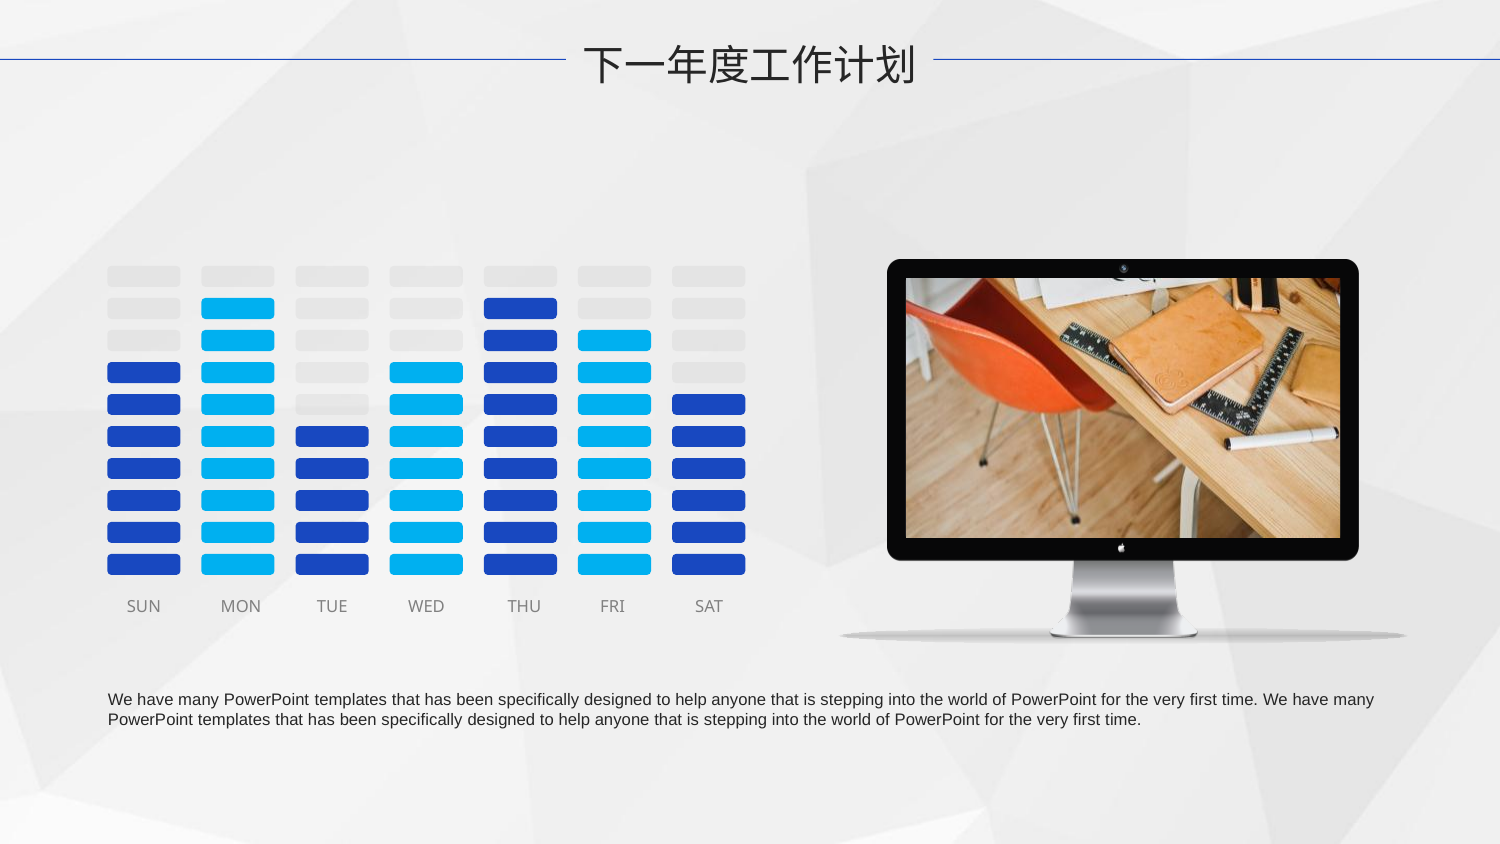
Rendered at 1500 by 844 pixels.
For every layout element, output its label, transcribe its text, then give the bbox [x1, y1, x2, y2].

picture [0, 0, 1500, 844]
text_box We have many PowerPoint templates that has been specifically designed to help anyone that is stepping into the world of PowerPoint for the very first time. We have many PowerPoint templates that has been specifically designed to help anyone that is stepping into the world of PowerPoint for the very first time. [93, 681, 1440, 737]
text_box 下一年度工作计划 [568, 31, 932, 97]
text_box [837, 259, 1409, 645]
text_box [106, 265, 746, 617]
